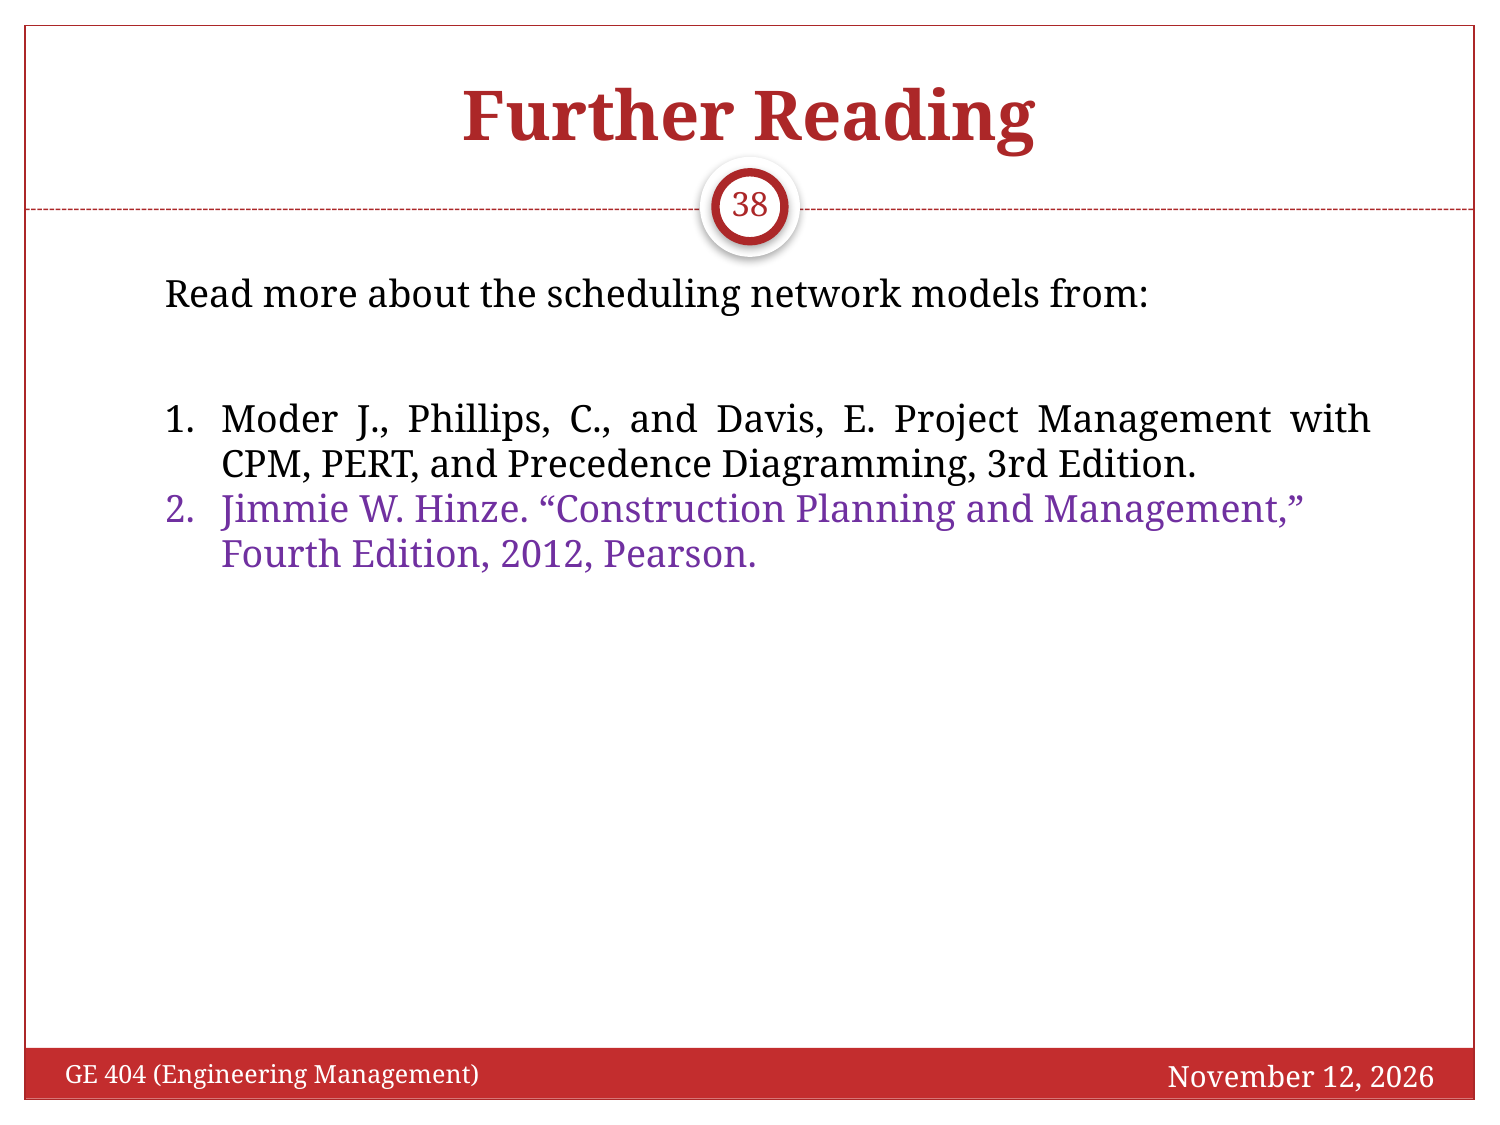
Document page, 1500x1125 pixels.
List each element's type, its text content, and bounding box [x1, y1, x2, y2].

slide_number 38 [712, 169, 788, 243]
text_box Moder J., Phillips, C., and Davis, E. Project Management with CPM, PERT, and Precedence Diagramming, 3rd Edition. Jimmie W. Hinze. “Construction Planning and Management,” Fourth Edition, 2012, Pearson. [150, 387, 1388, 628]
footer GE 404 (Engineering Management) [50, 1051, 850, 1112]
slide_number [950, 1050, 1450, 1111]
text_box Read more about the scheduling network models from: [150, 262, 1250, 323]
title Further Reading [49, 37, 1450, 162]
